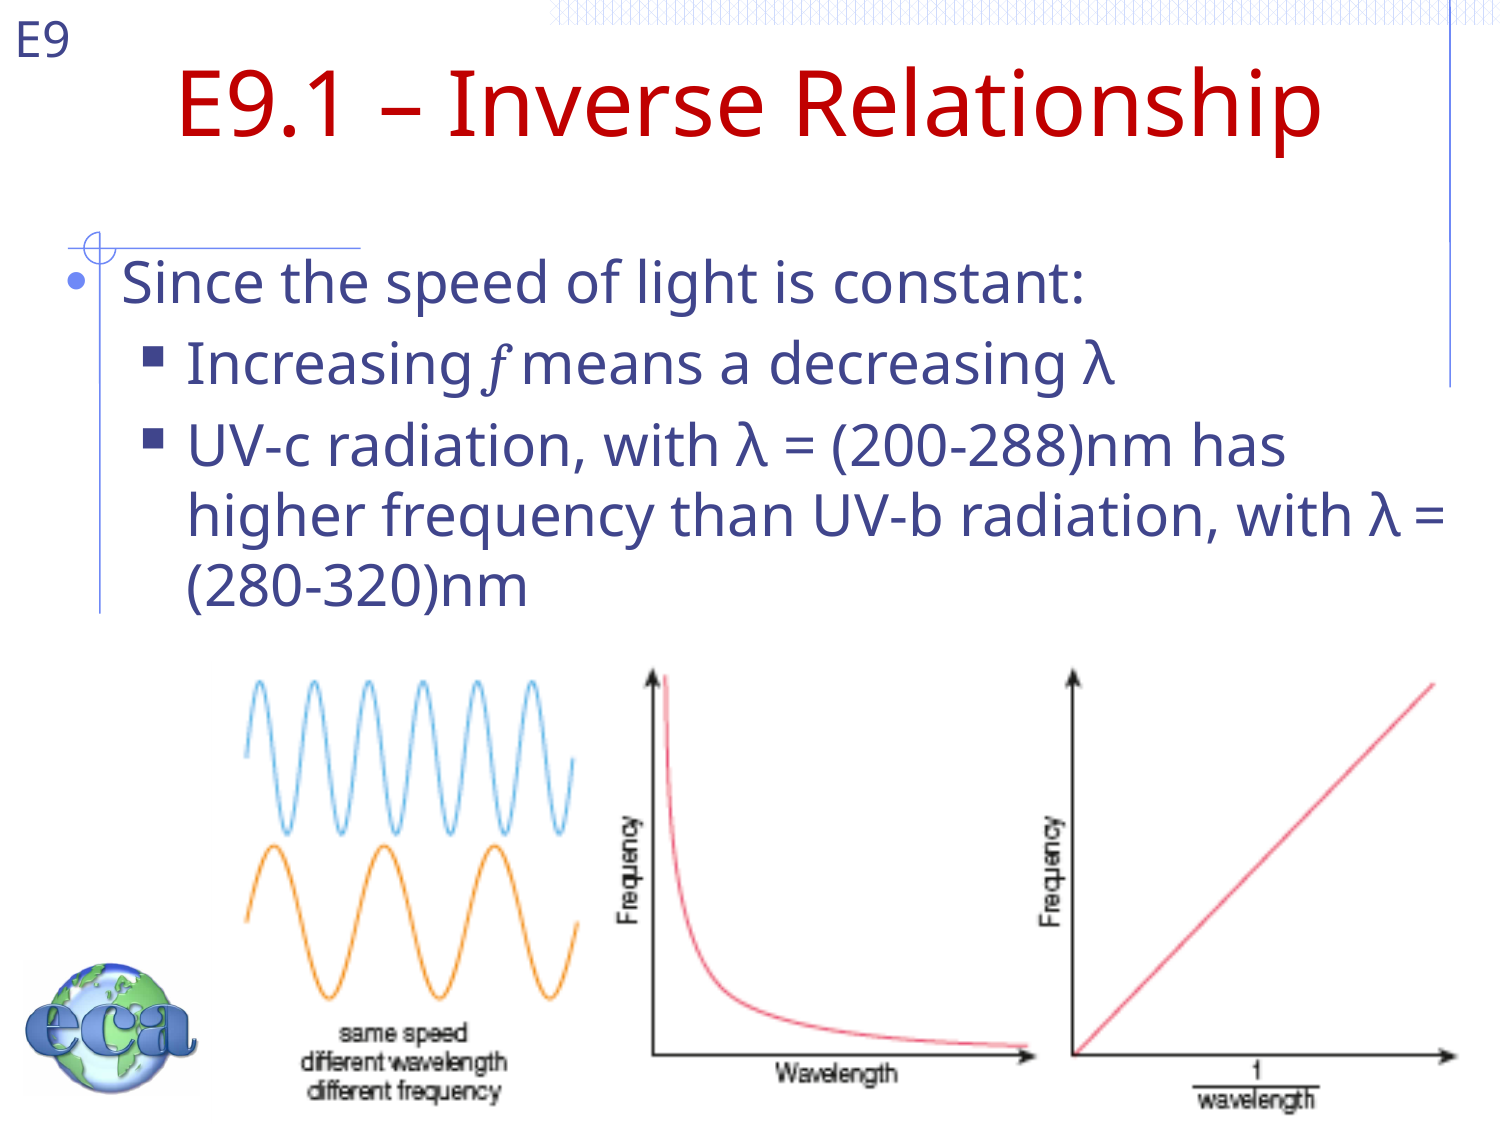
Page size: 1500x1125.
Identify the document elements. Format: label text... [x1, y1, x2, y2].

title E9.1 – Inverse Relationship [37, 24, 1463, 163]
picture [209, 660, 1500, 1124]
list Since the speed of light is constant: Increasing f means a decreasing λ UV-c radiation, with λ = (200-288)nm has higher frequency than UV-b radiation, with λ = (280-320)nm [49, 237, 1463, 976]
picture [23, 960, 200, 1096]
